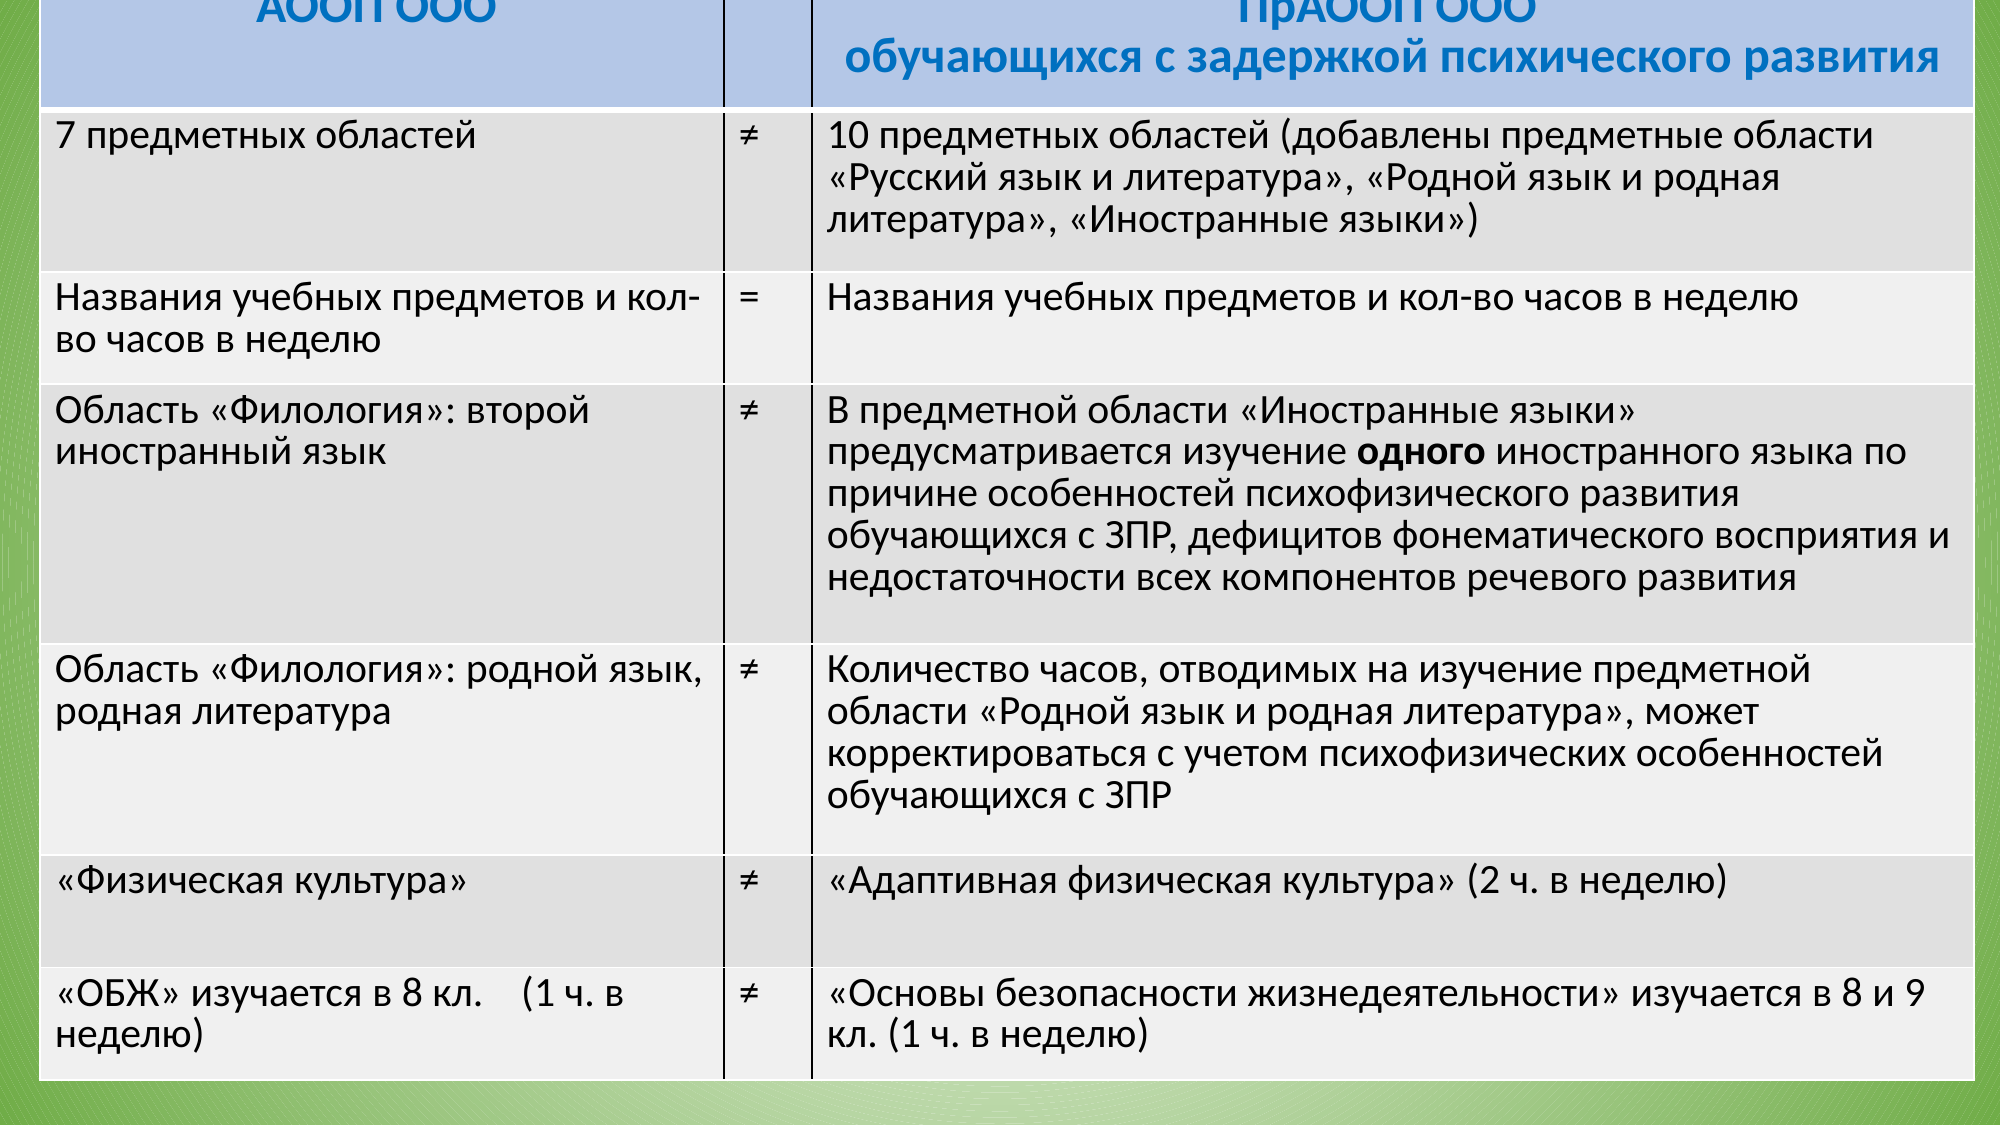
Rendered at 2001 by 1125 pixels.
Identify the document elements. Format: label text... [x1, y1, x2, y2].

table_cell В предметной области «Иностранные языки» предусматривается изучение одного иностранного языка по причине особенностей психофизического развития обучающихся с ЗПР, дефицитов фонематического восприятия и недостаточности всех компонентов речевого развития [813, 385, 1973, 643]
table_cell «Адаптивная физическая культура» (2 ч. в неделю) [813, 856, 1973, 967]
table_cell Названия учебных предметов и кол-во часов в неделю [813, 273, 1973, 383]
table_cell «Физическая культура» [41, 856, 723, 967]
table_cell ≠ [725, 113, 811, 271]
table_cell 10 предметных областей (добавлены предметные области «Русский язык и литература», «Родной язык и родная литература», «Иностранные языки») [813, 113, 1973, 271]
table_cell «ОБЖ» изучается в 8 кл. (1 ч. в неделю) [41, 968, 723, 1079]
table_cell ≠ [725, 385, 811, 643]
table_cell ≠ [725, 645, 811, 854]
table_cell = [725, 273, 811, 383]
table_cell 7 предметных областей [41, 113, 723, 271]
table_header [725, 0, 811, 107]
table_header АООП ООО [41, 0, 723, 107]
table_cell ≠ [725, 968, 811, 1079]
table_cell Область «Филология»: второй иностранный язык [41, 385, 723, 643]
table_cell «Основы безопасности жизнедеятельности» изучается в 8 и 9 кл. (1 ч. в неделю) [813, 968, 1973, 1079]
table_cell Названия учебных предметов и кол-во часов в неделю [41, 273, 723, 383]
table_cell ≠ [725, 856, 811, 967]
table_header ПрАООП ООО обучающихся с задержкой психического развития [813, 0, 1973, 107]
table_cell Область «Филология»: родной язык, родная литература [41, 645, 723, 854]
table_cell Количество часов, отводимых на изучение предметной области «Родной язык и родная литература», может корректироваться с учетом психофизических особенностей обучающихся с ЗПР [813, 645, 1973, 854]
